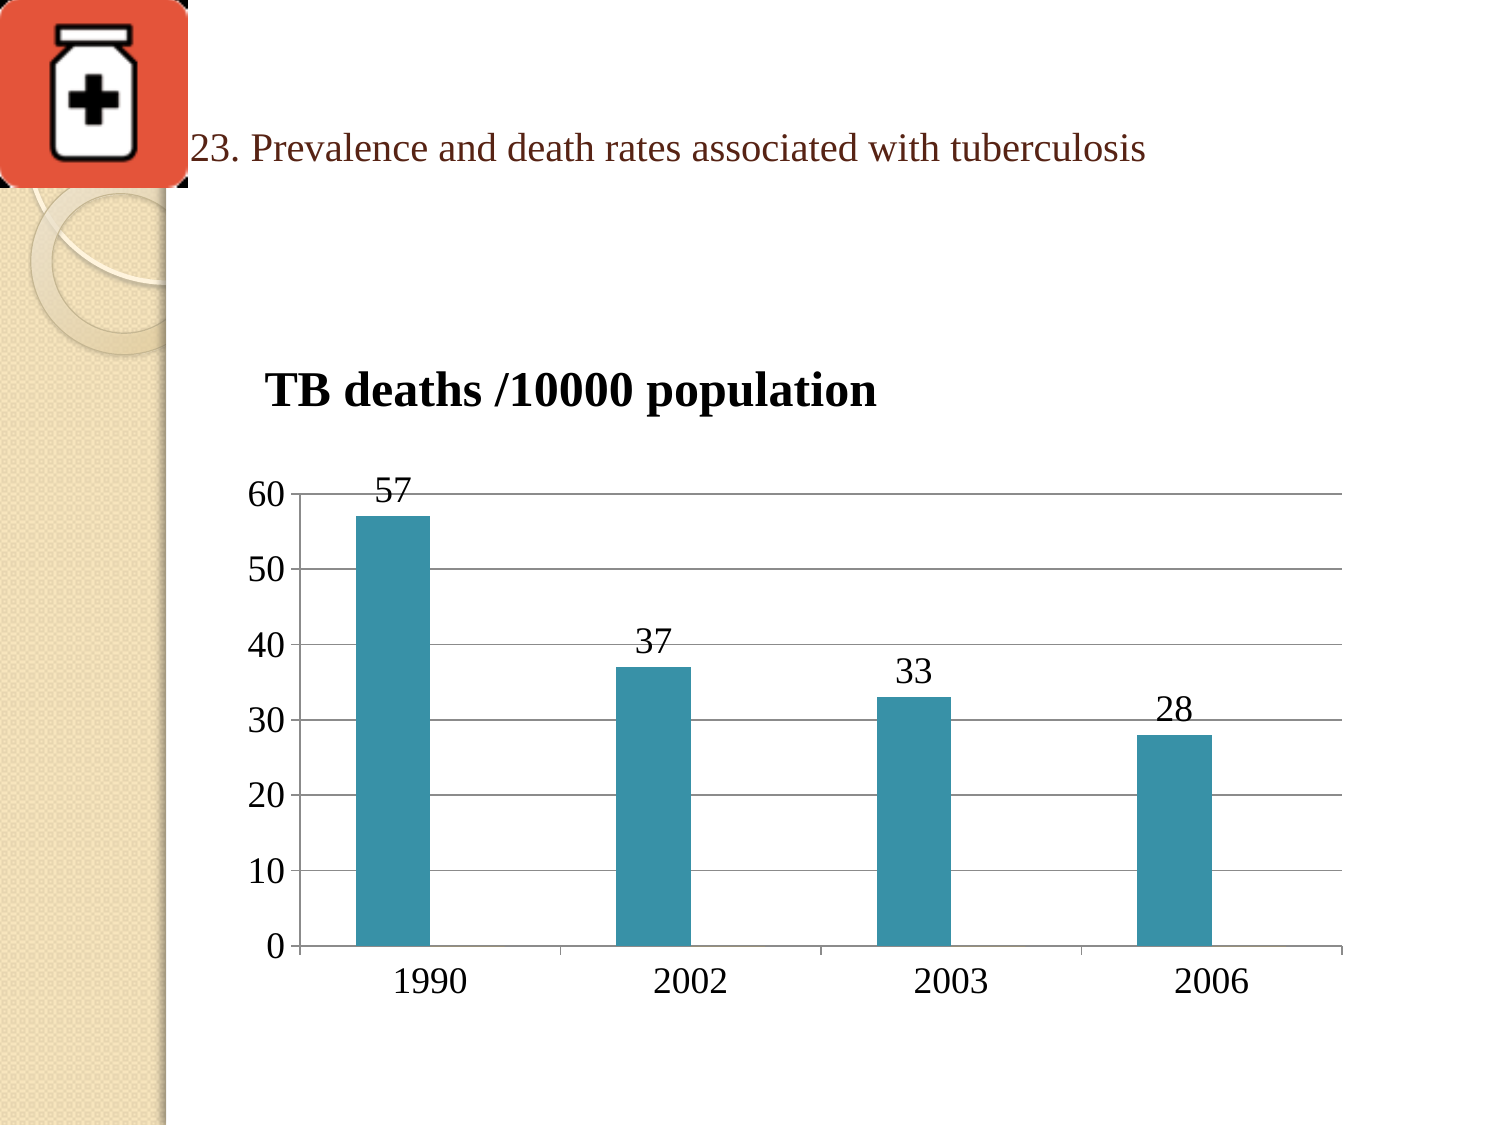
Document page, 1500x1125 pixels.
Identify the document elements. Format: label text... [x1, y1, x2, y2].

chart [224, 462, 1365, 1013]
title 23. Prevalence and death rates associated with tuberculosis [174, 112, 1405, 313]
picture [0, 0, 188, 188]
text_box TB deaths /10000 population [249, 349, 1213, 424]
